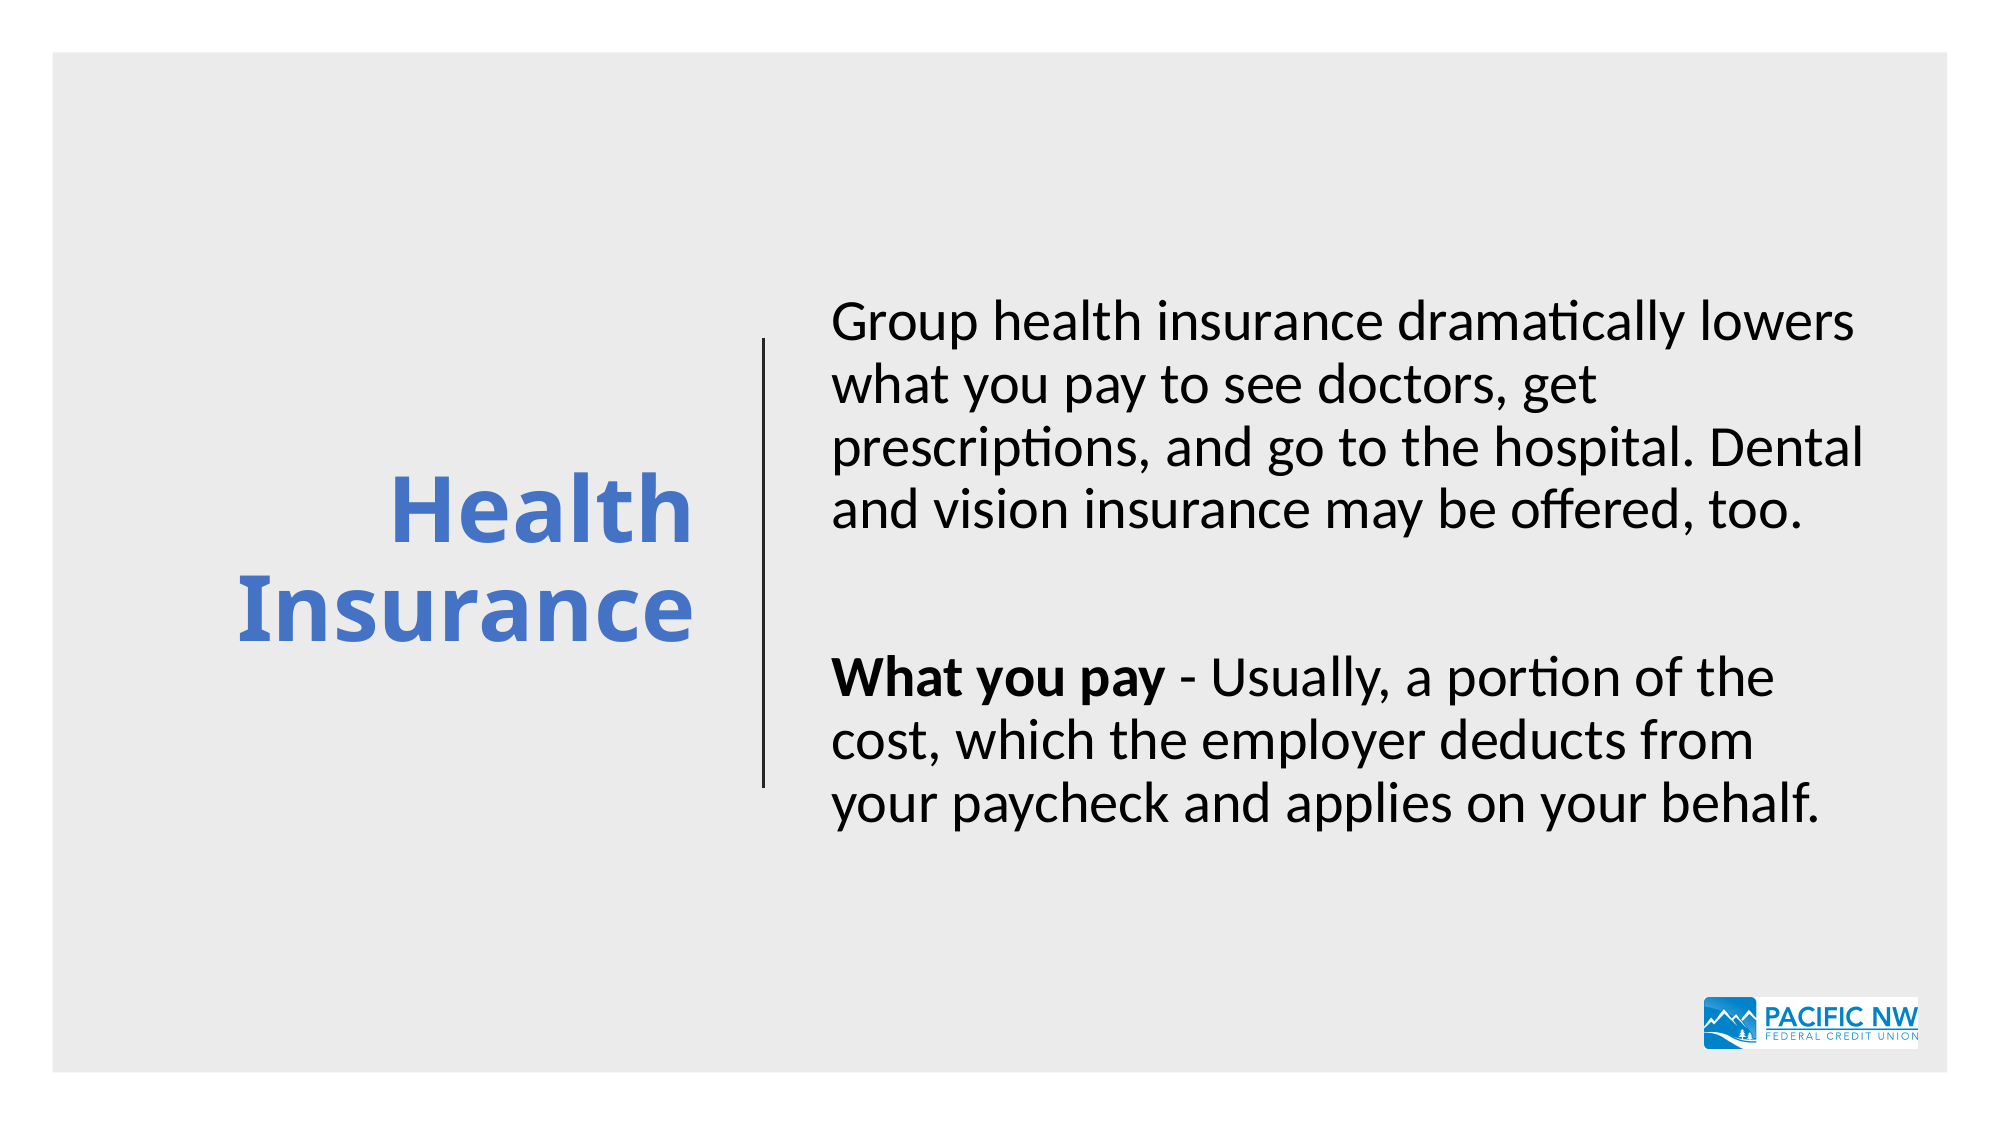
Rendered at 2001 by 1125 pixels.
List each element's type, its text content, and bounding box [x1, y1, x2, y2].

picture [1704, 997, 1918, 1049]
title Health Insurance [137, 158, 711, 967]
list Group health insurance dramatically lowers what you pay to see doctors, get prescriptions, and go to the hospital. Dental and vision insurance may be offered, too. What you pay - Usually, a portion of the cost, which the employer deducts from your paycheck and applies on your behalf. [816, 158, 1889, 967]
picture [1736, 1000, 1754, 1011]
text_box [52, 51, 1948, 1073]
